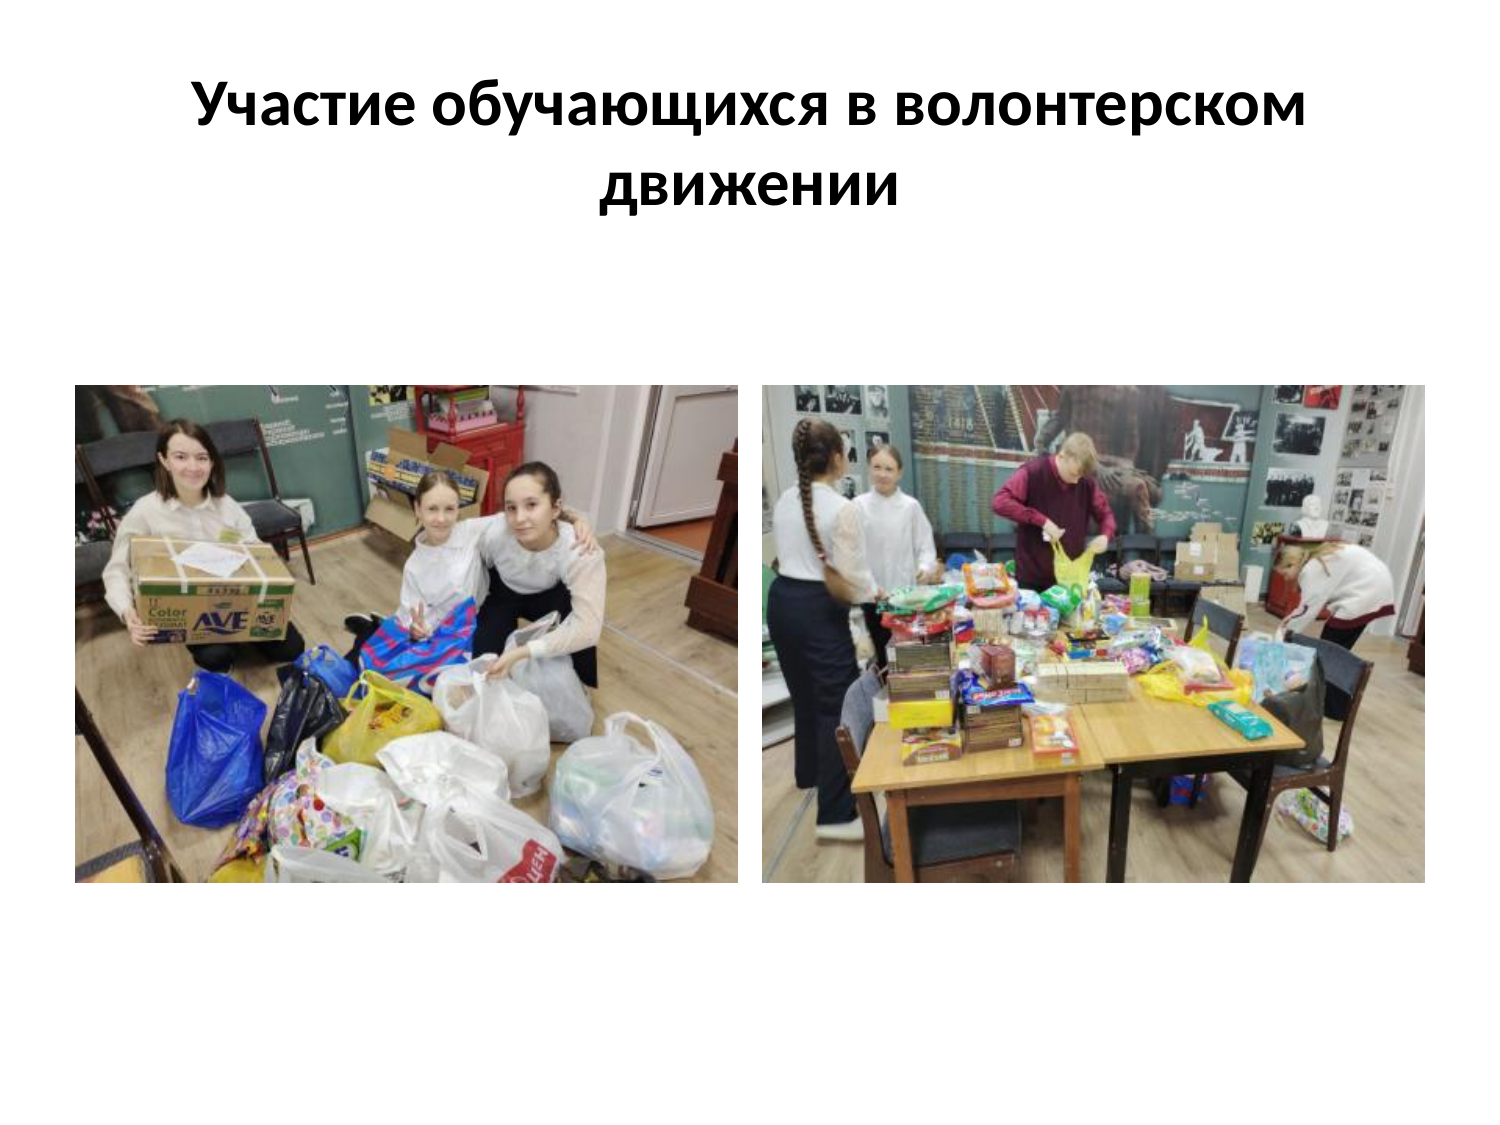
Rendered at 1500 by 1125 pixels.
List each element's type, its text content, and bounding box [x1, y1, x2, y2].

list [74, 384, 738, 883]
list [762, 384, 1426, 883]
title Участие обучающихся в волонтерском движении [75, 45, 1425, 233]
